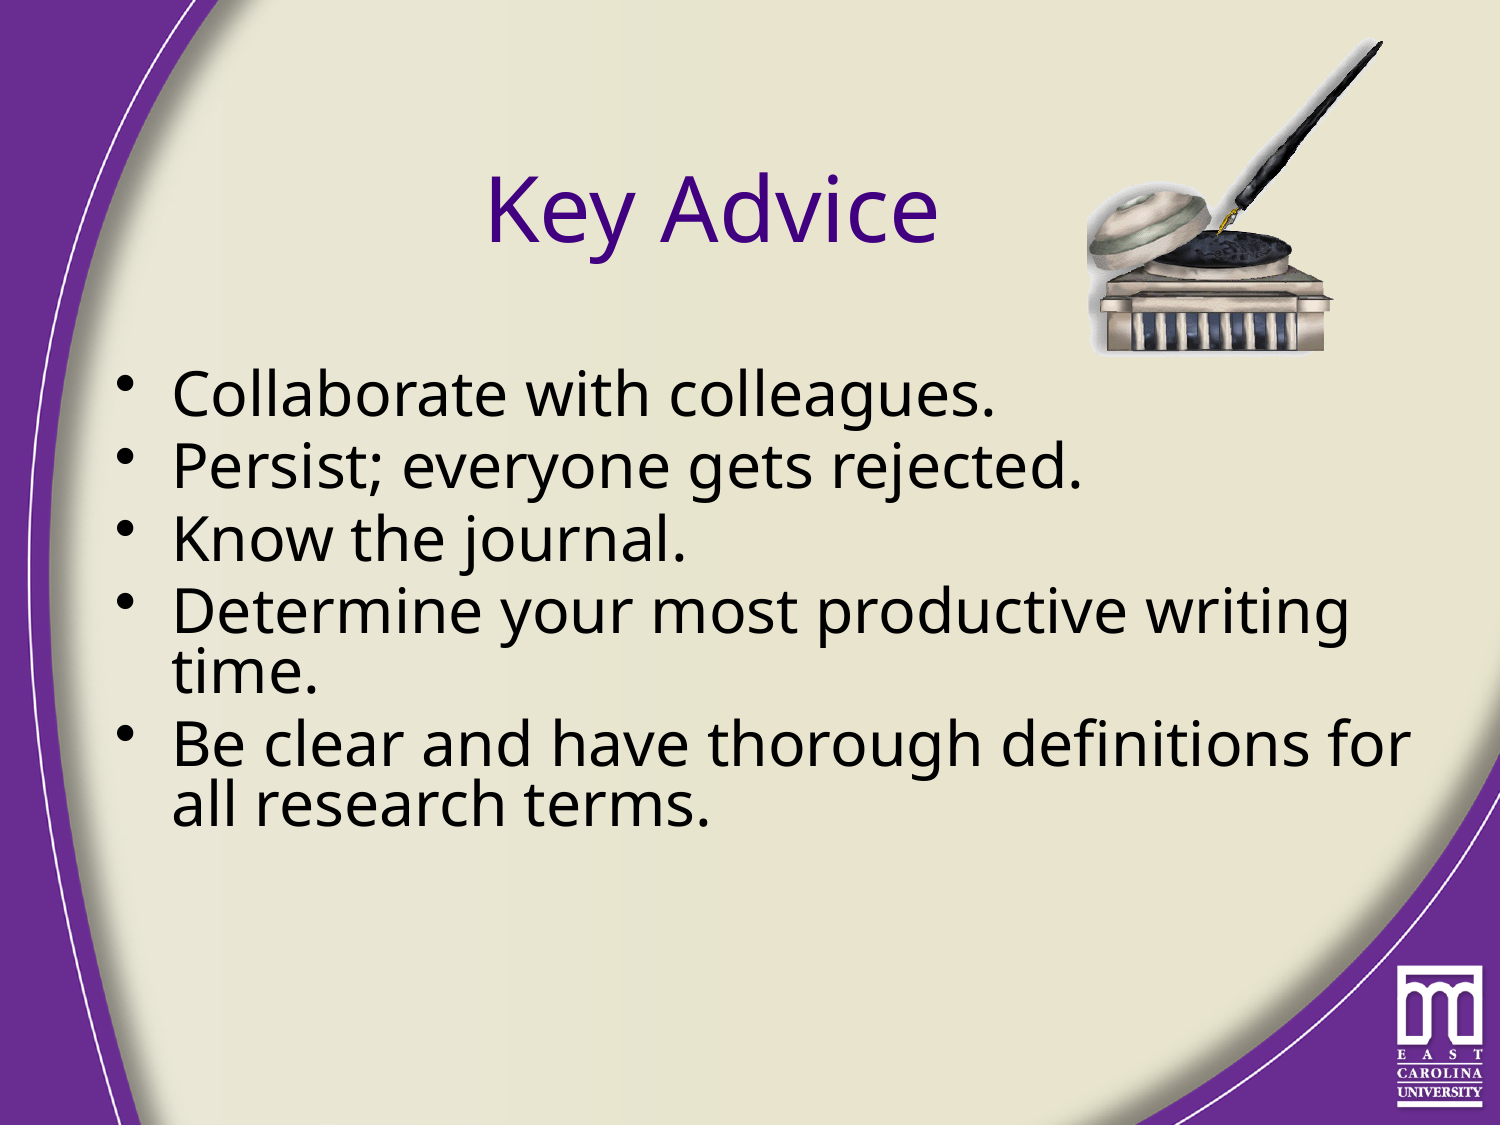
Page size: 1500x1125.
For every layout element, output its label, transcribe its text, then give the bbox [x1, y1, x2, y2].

picture [0, 0, 1500, 1125]
list Collaborate with colleagues. Persist; everyone gets rejected. Know the journal. Determine your most productive writing time. Be clear and have thorough definitions for all research terms. [99, 360, 1451, 1104]
title Key Advice [37, 112, 1082, 301]
